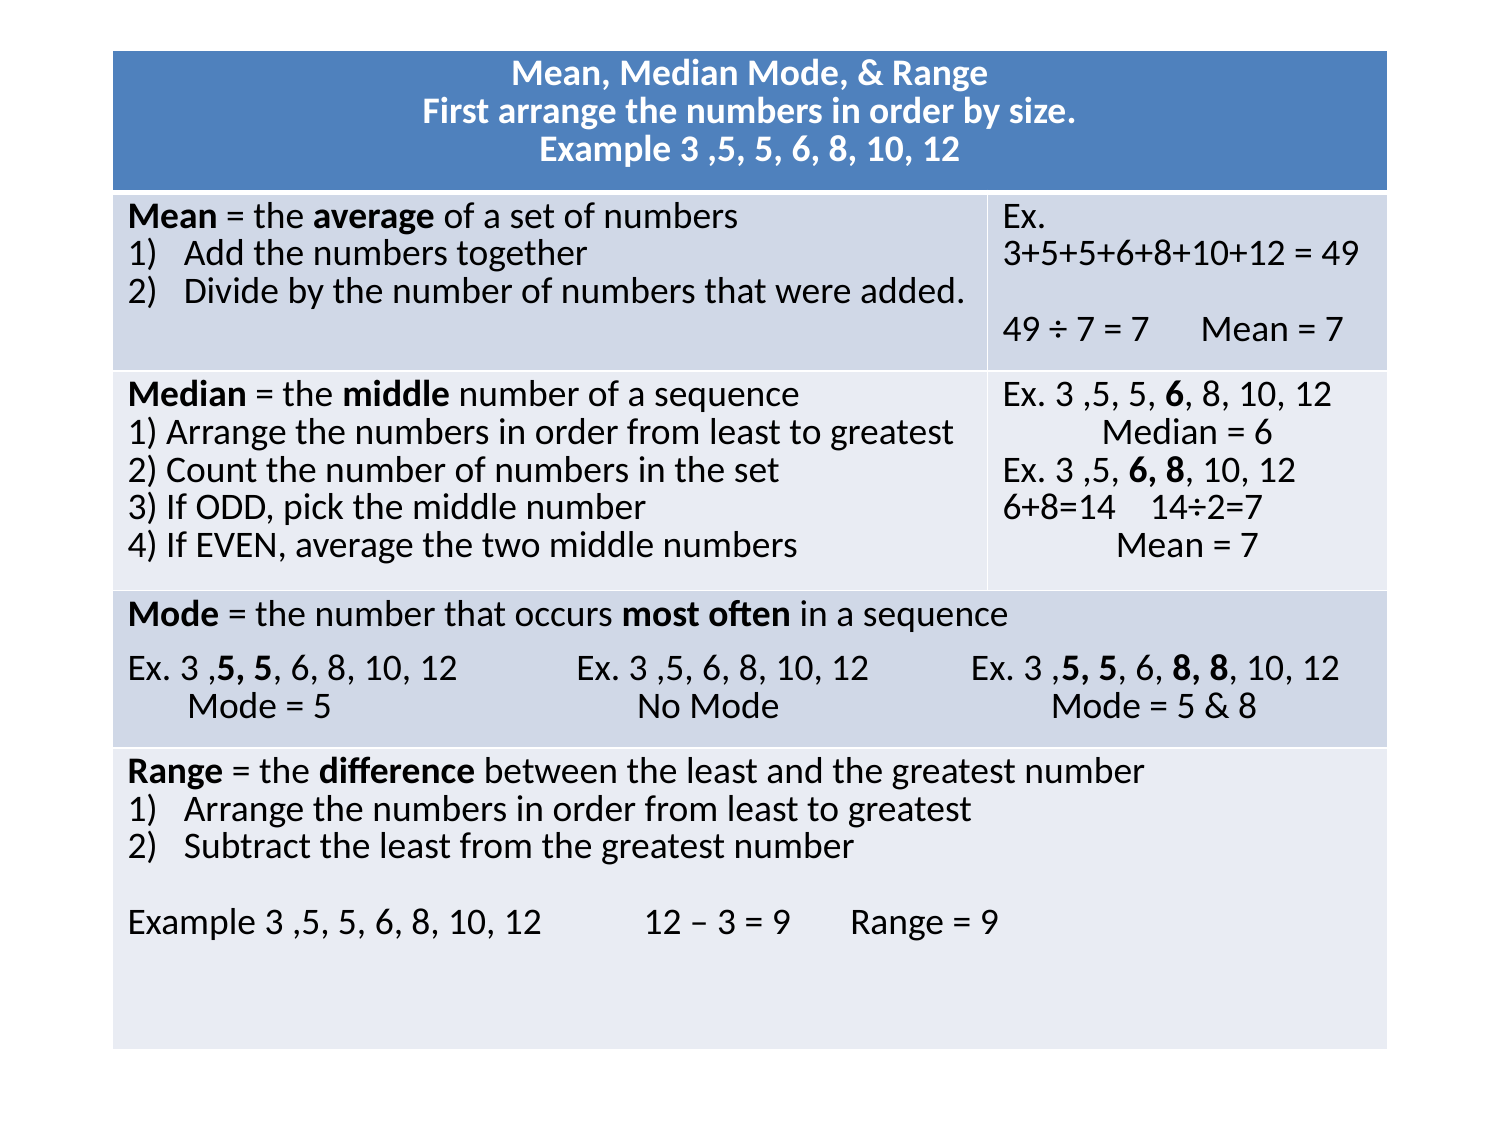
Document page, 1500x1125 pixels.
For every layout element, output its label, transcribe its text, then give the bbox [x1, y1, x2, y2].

table_cell Ex. 3 ,5, 5, 6, 8, 10, 12 Median = 6 Ex. 3 ,5, 6, 8, 10, 12 6+8=14 14÷2=7 Mean = 7 [988, 372, 1387, 590]
table_header Mean, Median Mode, & Range First arrange the numbers in order by size. Example 3 ,5, 5, 6, 8, 10, 12 [113, 51, 1387, 190]
table_cell Range = the difference between the least and the greatest number Arrange the numbers in order from least to greatest Subtract the least from the greatest number Example 3 ,5, 5, 6, 8, 10, 12 12 – 3 = 9 Range = 9 [113, 749, 1387, 1049]
table_cell Mode = the number that occurs most often in a sequence Ex. 3 ,5, 5, 6, 8, 10, 12 Ex. 3 ,5, 6, 8, 10, 12 Ex. 3 ,5, 5, 6, 8, 8, 10, 12 Mode = 5 No Mode Mode = 5 & 8 [113, 591, 1387, 747]
table_cell Ex. 3+5+5+6+8+10+12 = 49 49 ÷ 7 = 7 Mean = 7 [988, 195, 1387, 370]
table_cell Mean = the average of a set of numbers Add the numbers together Divide by the number of numbers that were added. [113, 195, 987, 370]
table_cell Median = the middle number of a sequence 1) Arrange the numbers in order from least to greatest 2) Count the number of numbers in the set 3) If ODD, pick the middle number 4) If EVEN, average the two middle numbers [113, 372, 987, 590]
